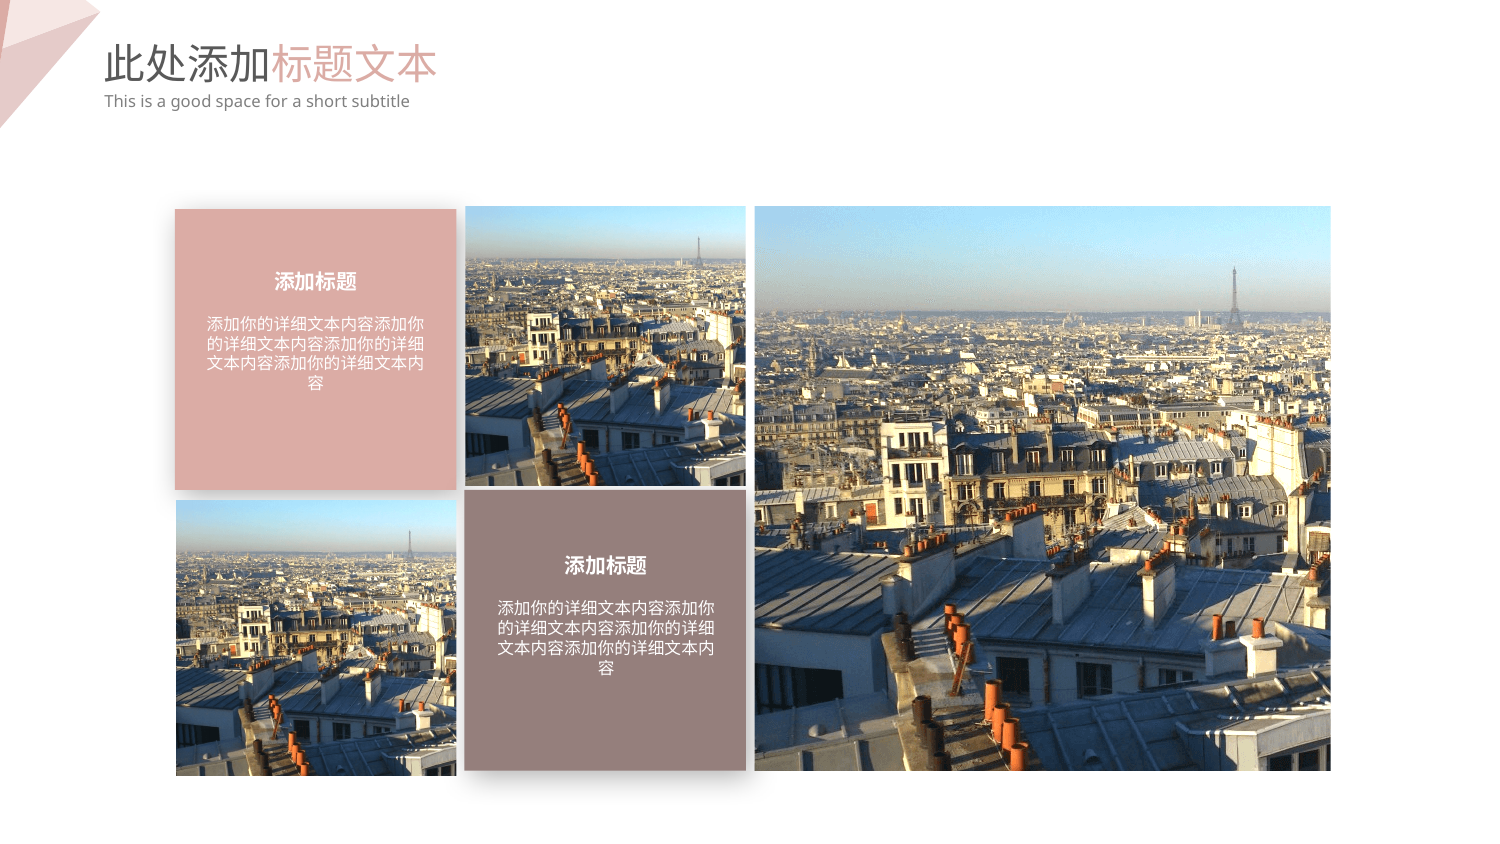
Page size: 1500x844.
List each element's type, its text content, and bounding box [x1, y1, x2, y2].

text_box [463, 489, 747, 772]
text_box [174, 208, 457, 491]
text_box 添加标题 添加你的详细文本内容添加你的详细文本内容添加你的详细文本内容添加你的详细文本内容 [203, 268, 428, 394]
picture [176, 500, 457, 776]
picture [754, 206, 1331, 771]
text_box This is a good space for a short subtitle [101, 83, 426, 119]
picture [465, 206, 746, 486]
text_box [0, 0, 101, 130]
text_box 添加标题 添加你的详细文本内容添加你的详细文本内容添加你的详细文本内容添加你的详细文本内容 [493, 552, 719, 678]
text_box 此处添加标题文本 [101, 30, 454, 95]
